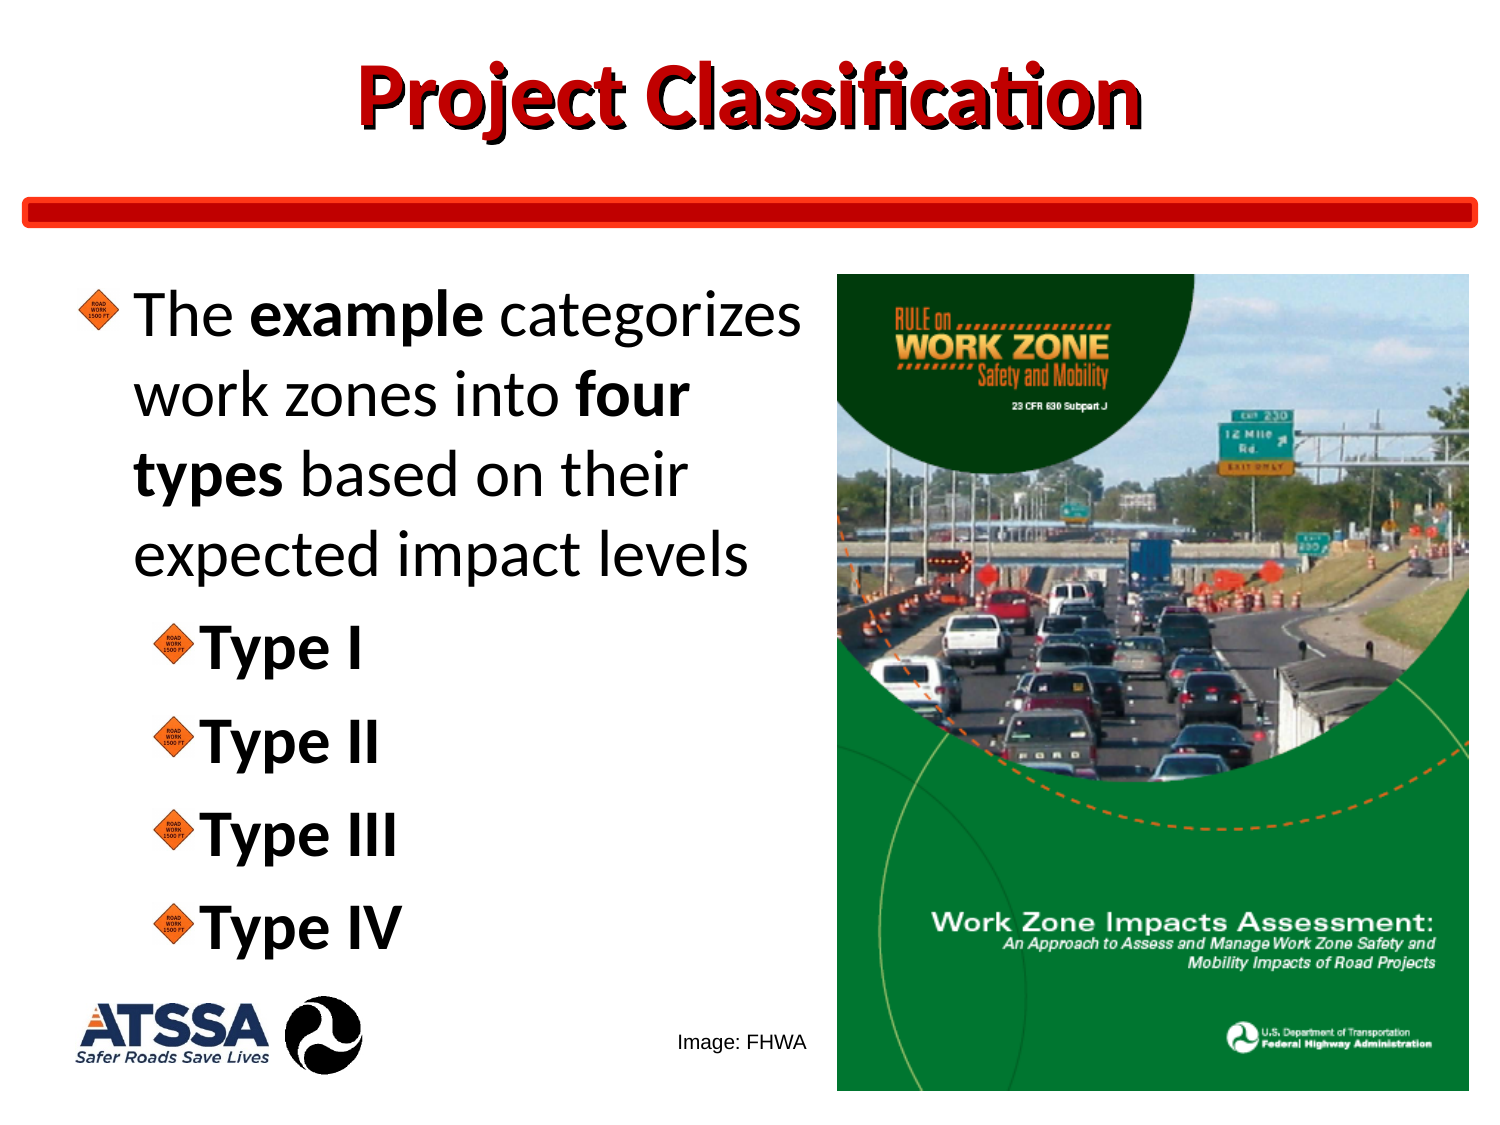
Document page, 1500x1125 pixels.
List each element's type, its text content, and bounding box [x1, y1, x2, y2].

picture [837, 274, 1469, 1091]
title Project Classification [0, 49, 1500, 238]
picture [152, 902, 195, 945]
picture [75, 1003, 269, 1063]
picture [152, 622, 195, 665]
picture [152, 715, 195, 758]
picture [152, 808, 195, 851]
list The example categorizes work zones into four types based on their expected impact levels Type I Type II Type III Type IV [62, 262, 838, 988]
picture [77, 288, 120, 331]
picture [276, 989, 370, 1077]
text_box Image: FHWA [662, 1020, 832, 1061]
